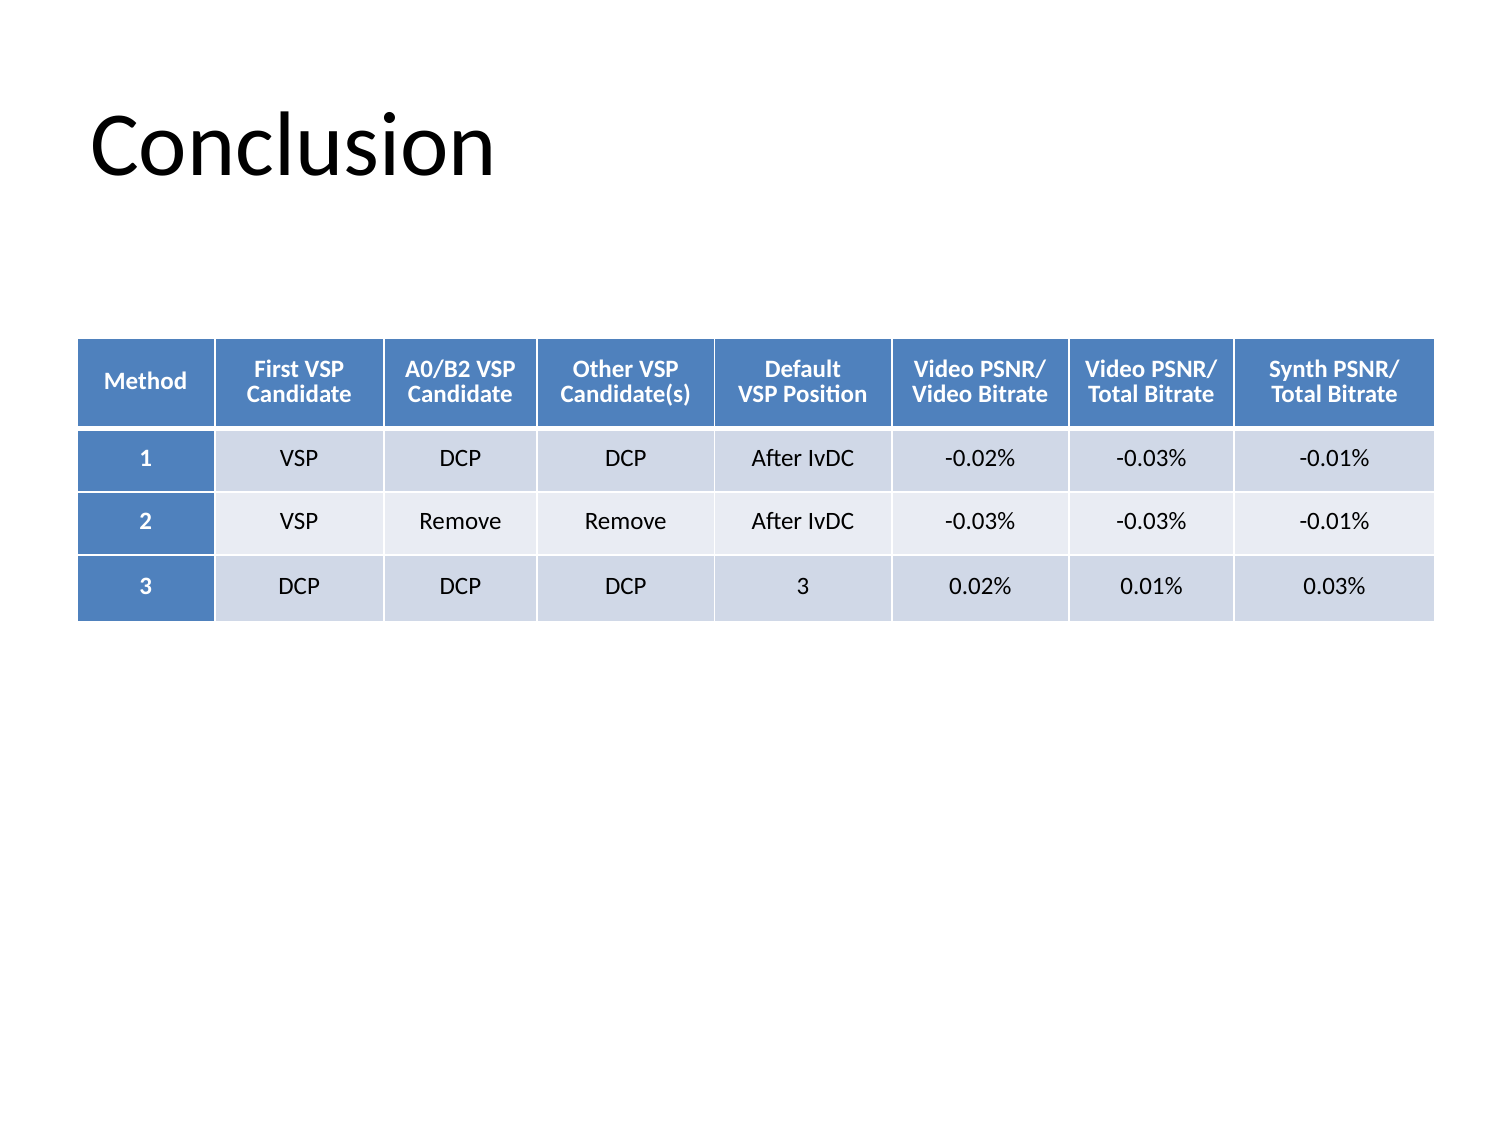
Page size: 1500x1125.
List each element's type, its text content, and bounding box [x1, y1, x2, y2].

table_cell DCP [538, 556, 714, 621]
table_header Other VSP Candidate(s) [538, 339, 714, 426]
table_cell DCP [216, 556, 383, 621]
table_header A0/B2 VSP Candidate [385, 339, 536, 426]
table_cell VSP [216, 431, 383, 491]
table_cell 3 [715, 556, 891, 621]
table_cell -0.03% [893, 493, 1068, 554]
table_cell VSP [216, 493, 383, 554]
table_cell 0.02% [893, 556, 1068, 621]
table_cell -0.03% [1070, 431, 1233, 491]
table_header First VSP Candidate [216, 339, 383, 426]
table_cell DCP [385, 556, 536, 621]
table_cell 3 [78, 556, 214, 621]
table_cell -0.03% [1070, 493, 1233, 554]
table_cell -0.01% [1235, 431, 1434, 491]
table_cell 0.03% [1235, 556, 1434, 621]
table_header Video PSNR/ Video Bitrate [893, 339, 1068, 426]
table_cell -0.02% [893, 431, 1068, 491]
table_header Video PSNR/ Total Bitrate [1070, 339, 1233, 426]
table_cell DCP [385, 431, 536, 491]
table_header Method [78, 339, 214, 426]
table_cell After IvDC [715, 493, 891, 554]
table_cell Remove [538, 493, 714, 554]
title Conclusion [75, 45, 1425, 233]
table_header Synth PSNR/ Total Bitrate [1235, 339, 1434, 426]
table_cell 0.01% [1070, 556, 1233, 621]
table_cell 1 [78, 431, 214, 491]
table_cell After IvDC [715, 431, 891, 491]
table_cell DCP [538, 431, 714, 491]
table_header Default VSP Position [715, 339, 891, 426]
table_cell 2 [78, 493, 214, 554]
table_cell Remove [385, 493, 536, 554]
table_cell -0.01% [1235, 493, 1434, 554]
